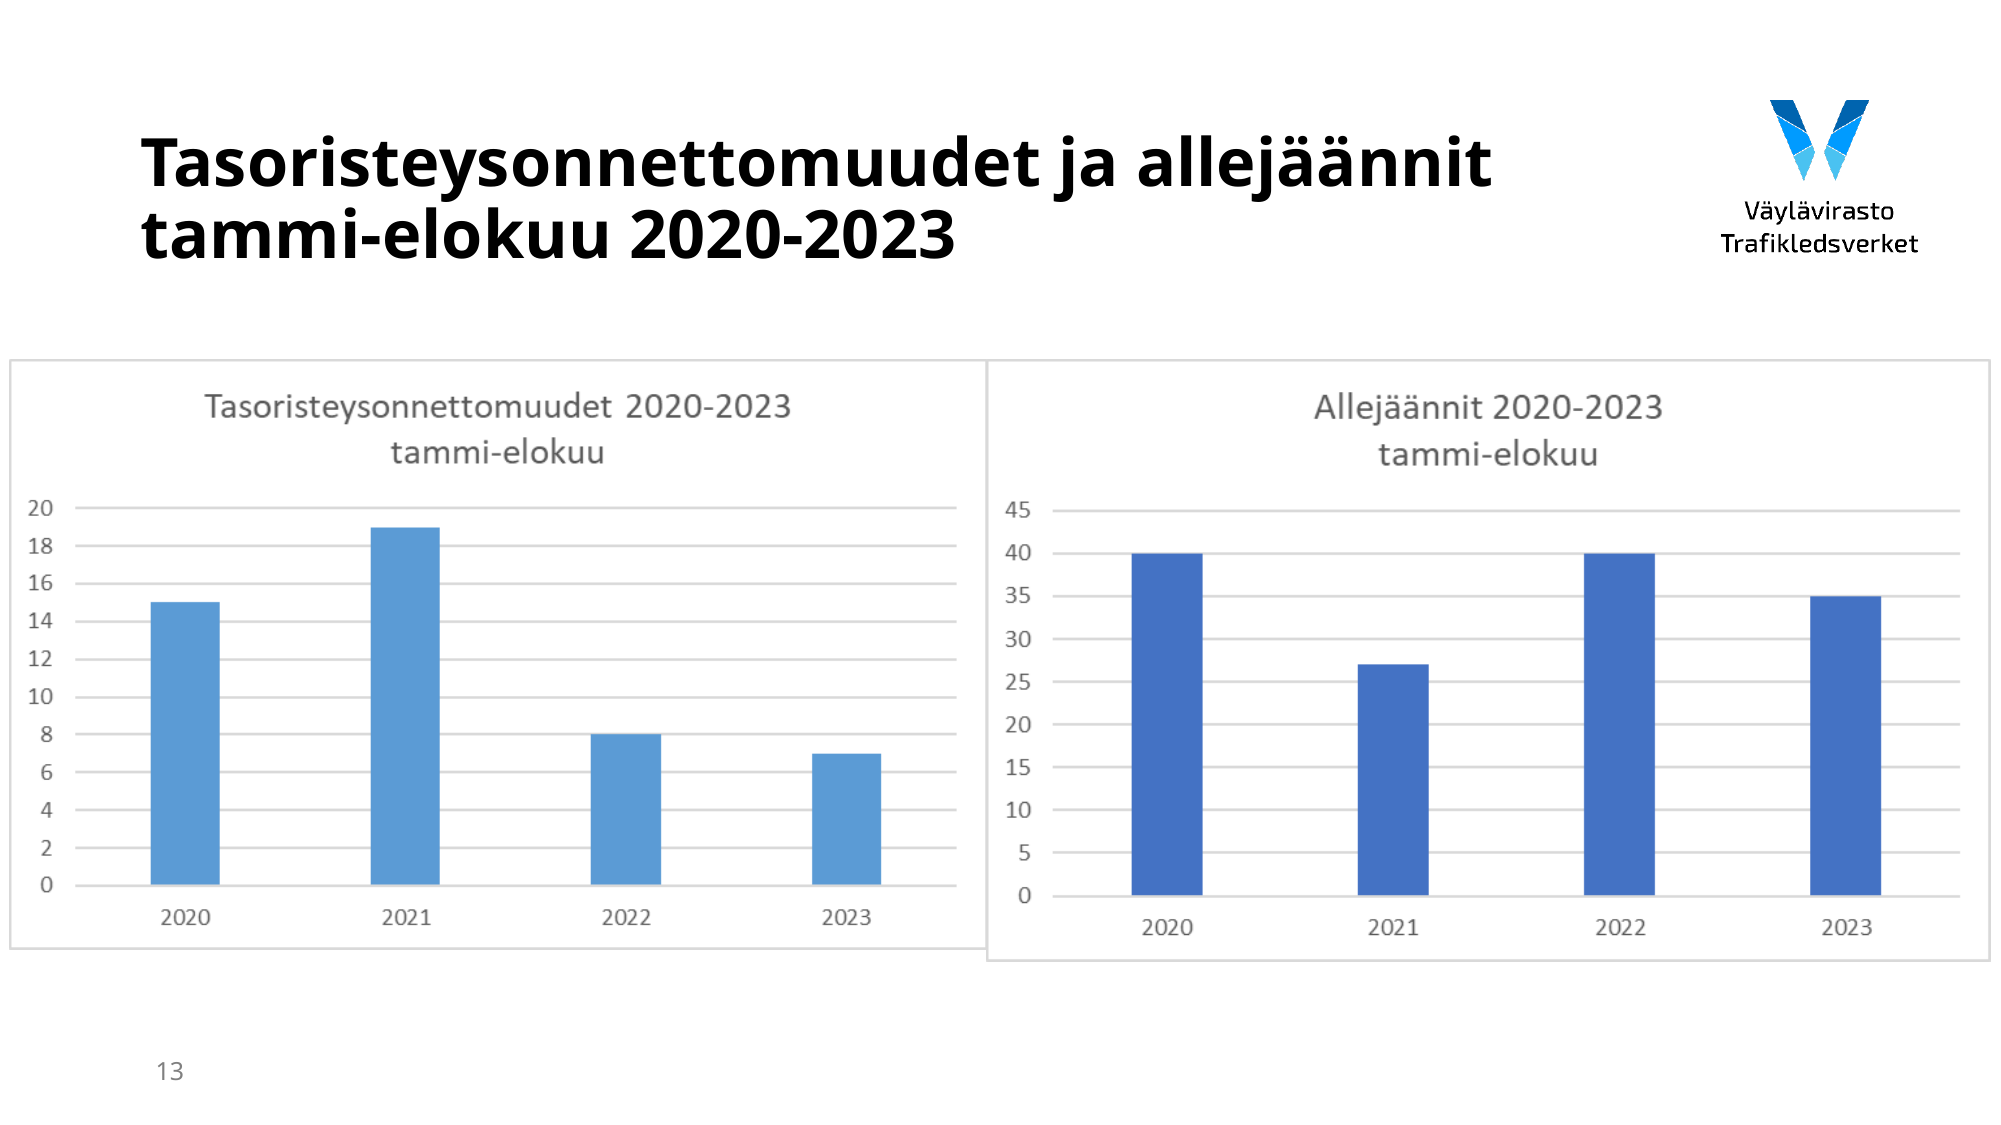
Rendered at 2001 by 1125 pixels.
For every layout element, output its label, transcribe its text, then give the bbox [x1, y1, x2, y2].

picture [1682, 62, 1958, 292]
slide_number 13 [140, 1042, 233, 1103]
title Tasoristeysonnettomuudet ja allejäännit tammi-elokuu 2020-2023 [125, 89, 1698, 312]
picture [9, 359, 1991, 962]
